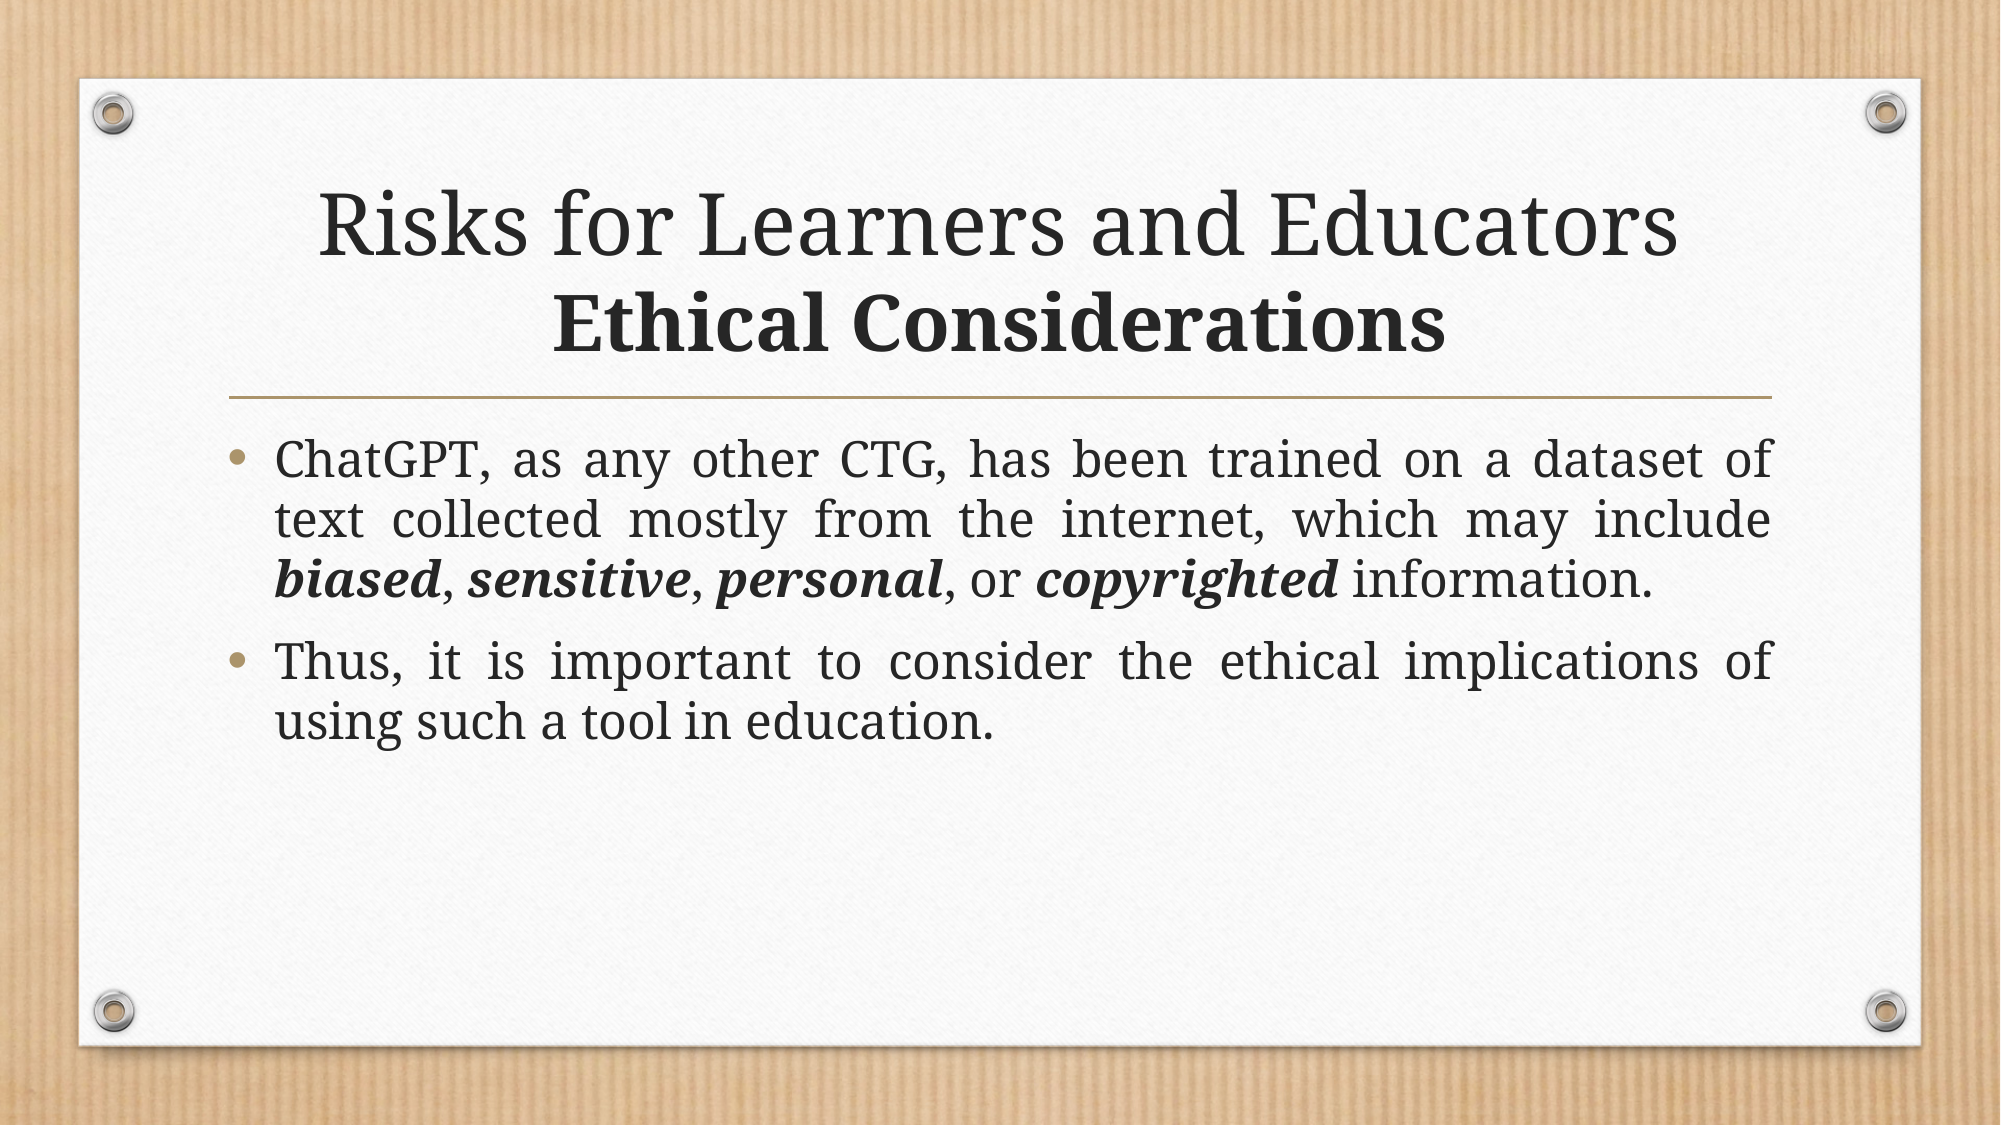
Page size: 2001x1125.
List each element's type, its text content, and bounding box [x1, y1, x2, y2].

picture [0, 0, 2001, 1125]
list ChatGPT, as any other CTG, has been trained on a dataset of text collected mostly from the internet, which may include biased, sensitive, personal, or copyrighted information. Thus, it is important to consider the ethical implications of using such a tool in education. [212, 419, 1788, 964]
title Risks for Learners and Educators Ethical Considerations [212, 161, 1788, 375]
